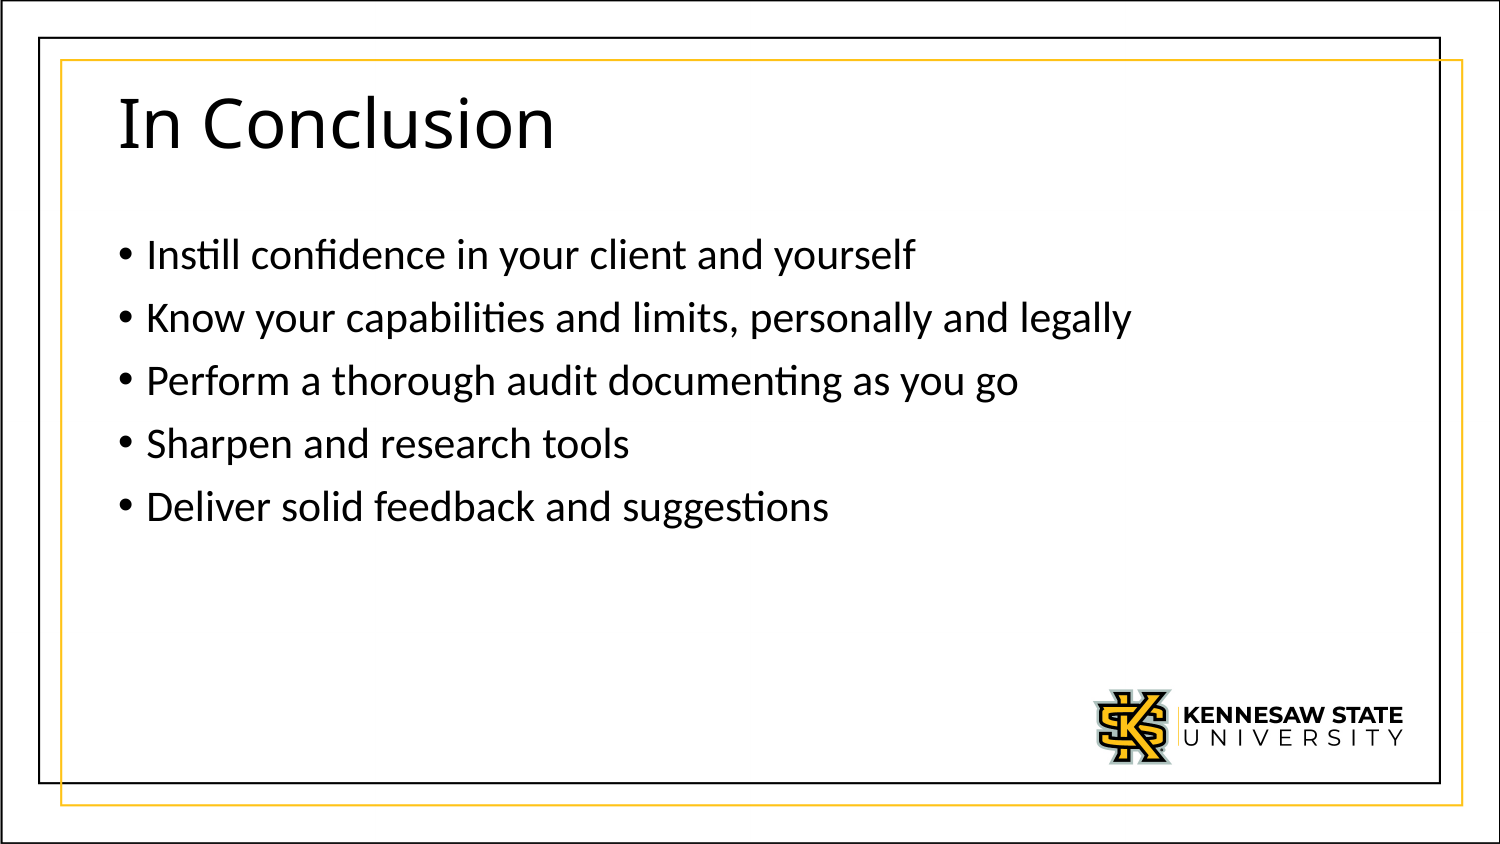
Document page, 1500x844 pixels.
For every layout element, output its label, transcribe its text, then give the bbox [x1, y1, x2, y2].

title In Conclusion [103, 44, 1397, 208]
picture [0, 0, 1500, 844]
list Instill confidence in your client and yourself Know your capabilities and limits, personally and legally Perform a thorough audit documenting as you go Sharpen and research tools Deliver solid feedback and suggestions [103, 224, 1397, 760]
